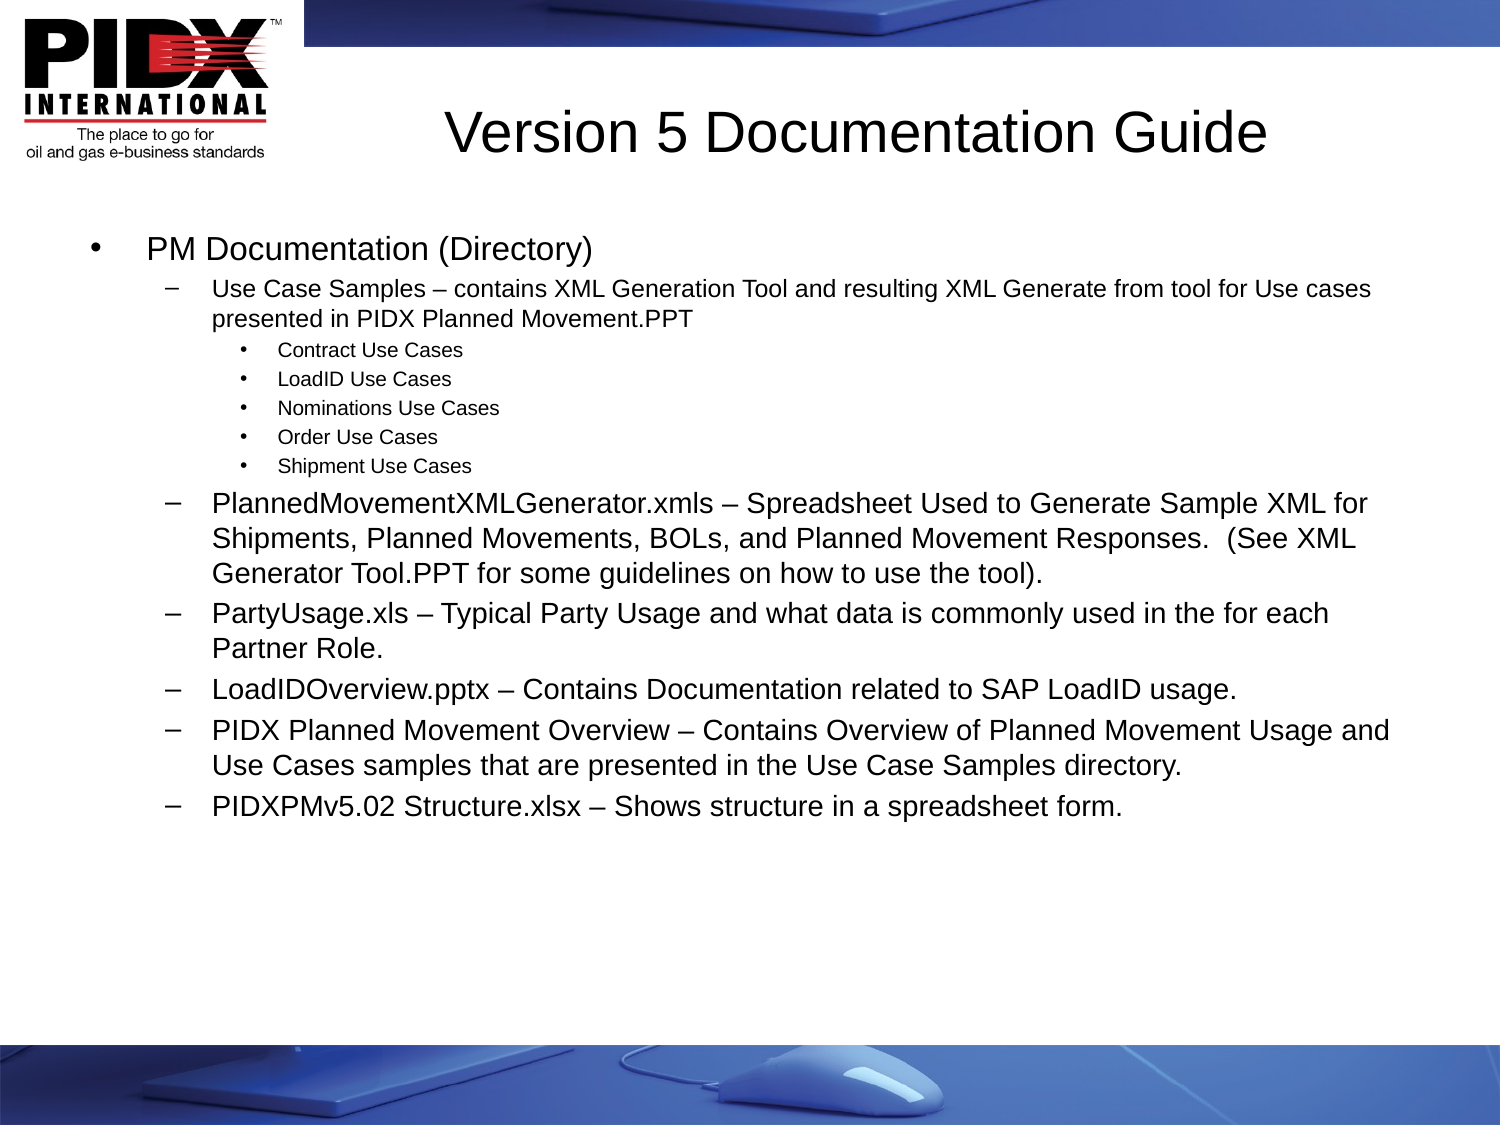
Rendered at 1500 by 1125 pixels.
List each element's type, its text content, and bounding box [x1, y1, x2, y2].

title Version 5 Documentation Guide [289, 54, 1426, 204]
list PM Documentation (Directory) Use Case Samples – contains XML Generation Tool and resulting XML Generate from tool for Use cases presented in PIDX Planned Movement.PPT Contract Use Cases LoadID Use Cases Nominations Use Cases Order Use Cases Shipment Use Cases PlannedMovementXMLGenerator.xmls – Spreadsheet Used to Generate Sample XML for Shipments, Planned Movements, BOLs, and Planned Movement Responses. (See XML Generator Tool.PPT for some guidelines on how to use the tool). PartyUsage.xls – Typical Party Usage and what data is commonly used in the for each Partner Role. LoadIDOverview.pptx – Contains Documentation related to SAP LoadID usage. PIDX Planned Movement Overview – Contains Overview of Planned Movement Usage and Use Cases samples that are presented in the Use Case Samples directory. PIDXPMv5.02 Structure.xlsx – Shows structure in a spreadsheet form. [75, 219, 1425, 1024]
picture [0, 1045, 1500, 1125]
picture [17, 5, 290, 161]
picture [304, 0, 1500, 47]
